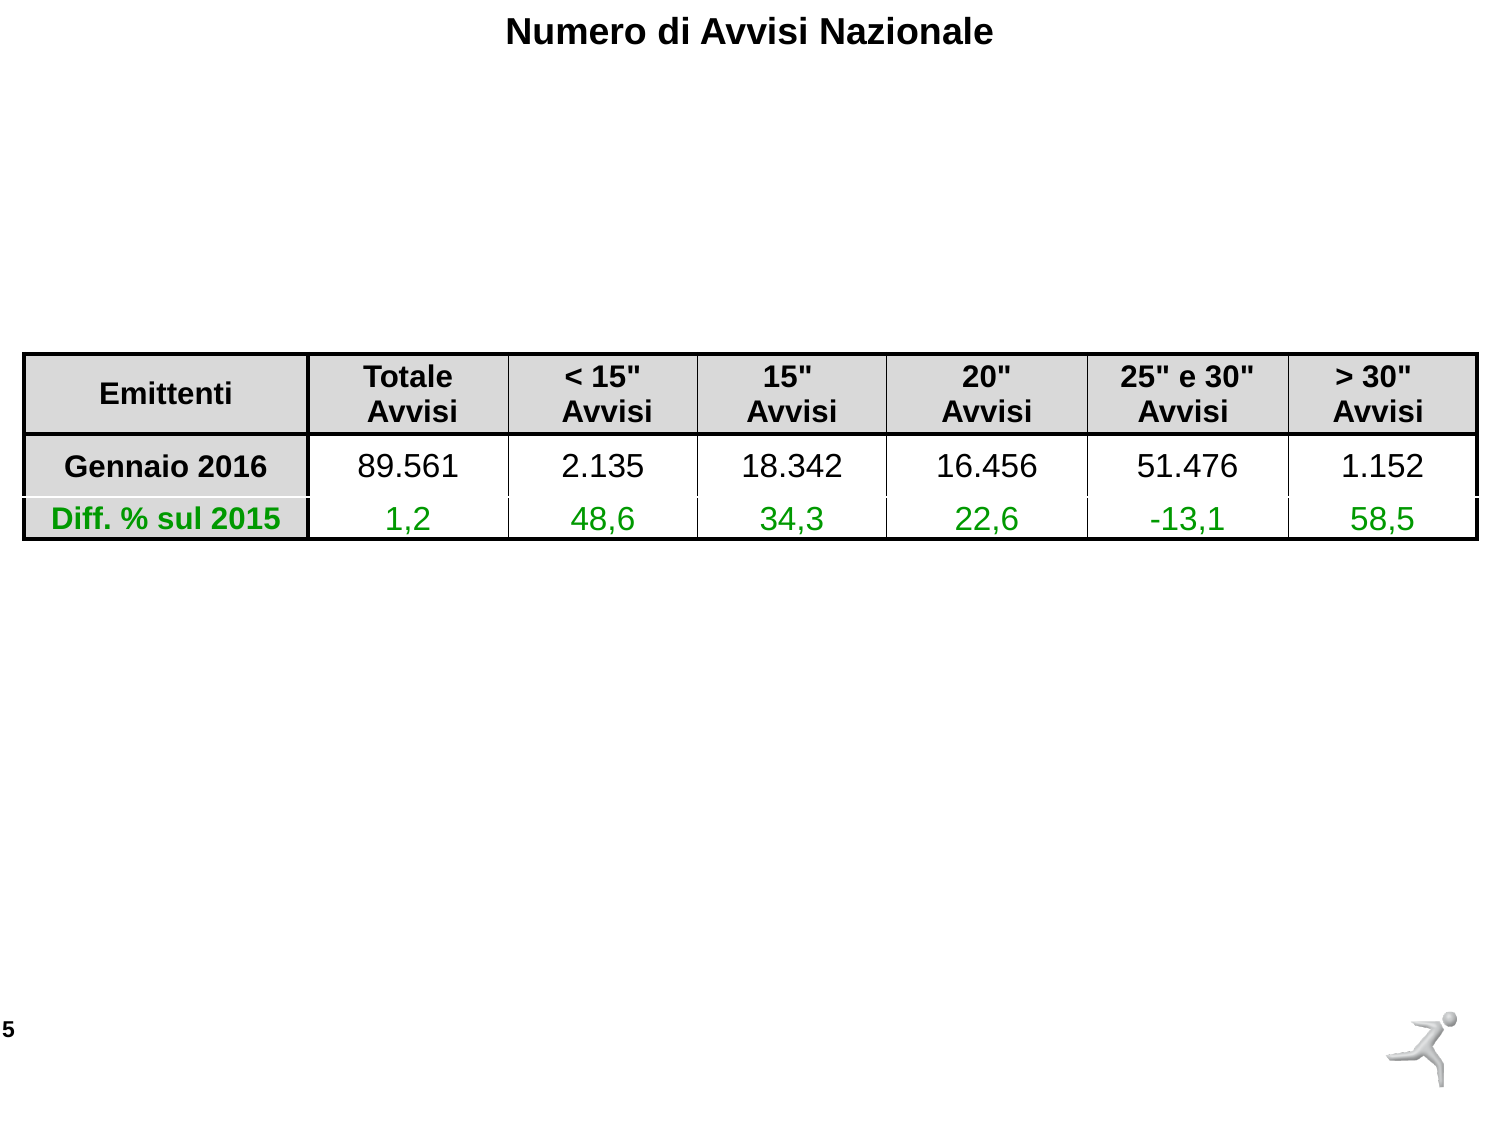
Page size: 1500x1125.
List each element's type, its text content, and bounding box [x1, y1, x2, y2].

table_cell 2.135 [509, 436, 697, 496]
table_header Totale Avvisi [310, 356, 508, 432]
table_cell 51.476 [1088, 436, 1288, 496]
table_cell -13,1 [1088, 498, 1288, 537]
table_cell 1,2 [310, 498, 508, 537]
table_header Emittenti [26, 356, 306, 432]
table_cell 1.152 [1289, 436, 1475, 496]
table_cell Gennaio 2016 [26, 436, 306, 496]
table_cell 89.561 [310, 436, 508, 496]
text_box Numero di Avvisi Nazionale [0, 0, 1500, 60]
table_cell 58,5 [1289, 498, 1475, 537]
table_cell 16.456 [887, 436, 1087, 496]
table_header < 15" Avvisi [509, 356, 697, 432]
table_cell 34,3 [698, 498, 886, 537]
table_header 15" Avvisi [698, 356, 886, 432]
table_cell 48,6 [509, 498, 697, 537]
table_header 25" e 30" Avvisi [1088, 356, 1288, 432]
table_header > 30" Avvisi [1289, 356, 1475, 432]
picture [1366, 990, 1476, 1109]
table_header 20" Avvisi [887, 356, 1087, 432]
table_cell Diff. % sul 2015 [26, 498, 306, 537]
table_cell 22,6 [887, 498, 1087, 537]
table_cell 18.342 [698, 436, 886, 496]
